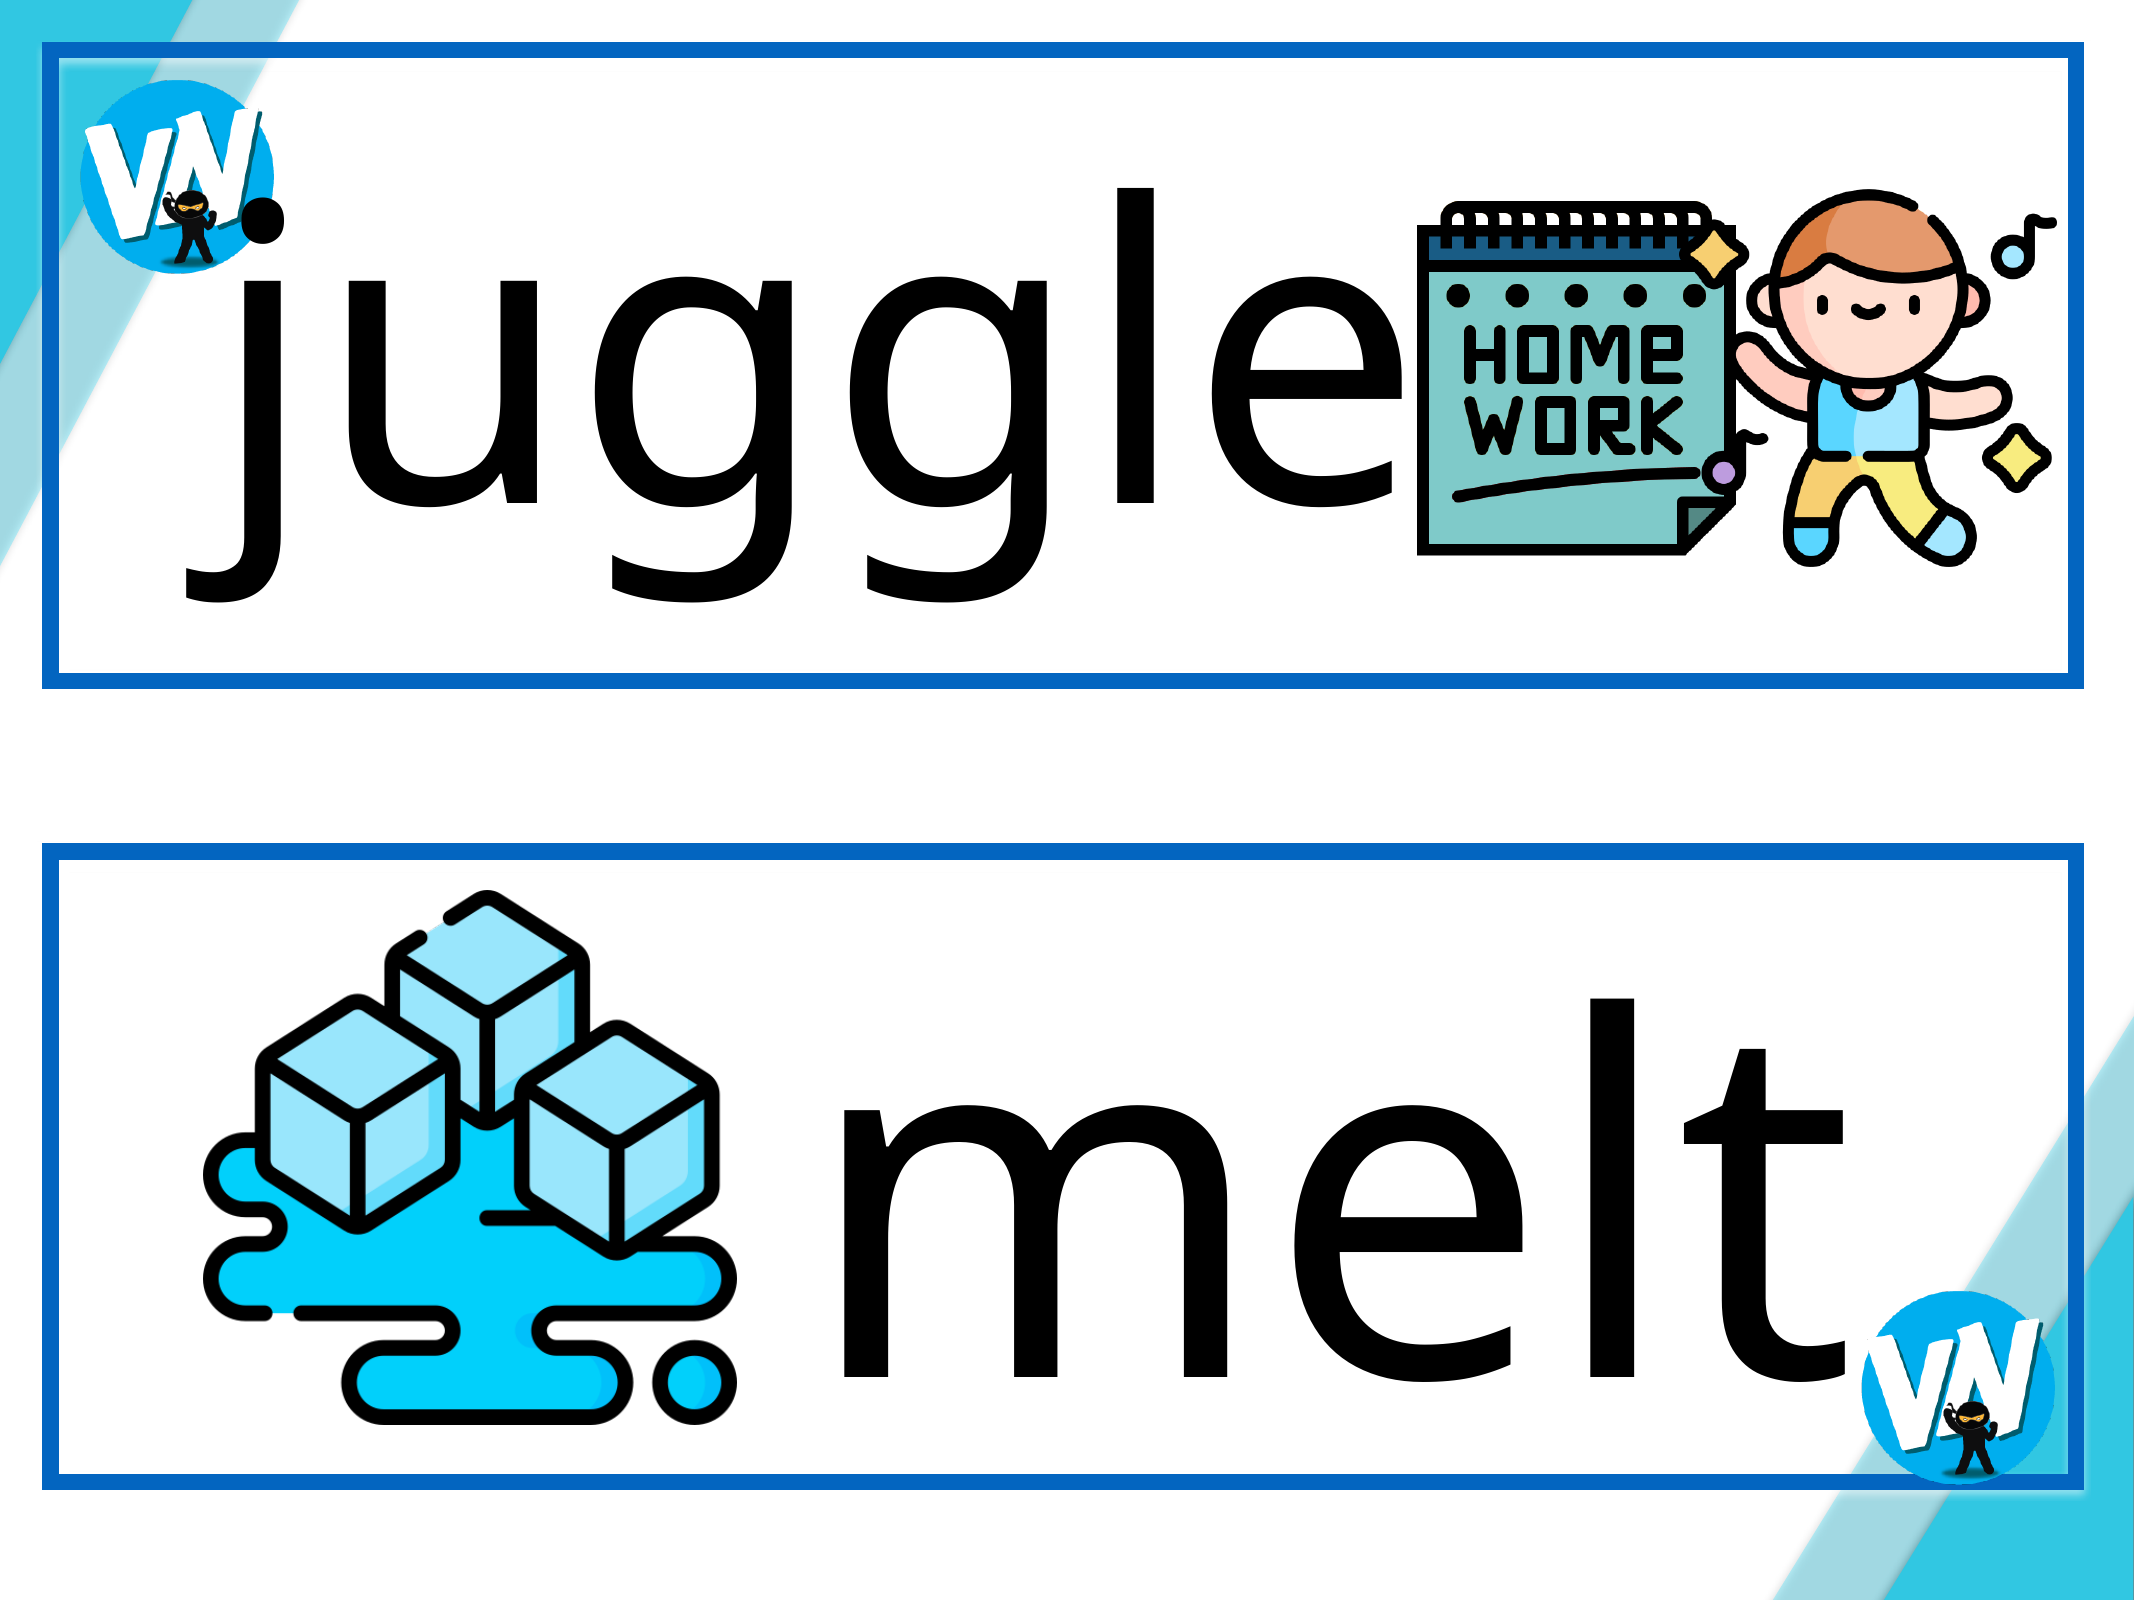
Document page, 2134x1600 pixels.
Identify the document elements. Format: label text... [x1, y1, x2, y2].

text_box [90, 50, 2076, 227]
text_box juggle [201, 80, 1432, 595]
text_box [90, 283, 1956, 681]
picture [1837, 1288, 2080, 1488]
picture [57, 77, 299, 278]
picture [1386, 189, 2057, 568]
text_box melt [474, 871, 1956, 1486]
text_box [90, 851, 1956, 1483]
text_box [1963, 235, 2134, 1600]
picture [202, 890, 737, 1425]
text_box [0, 0, 81, 1497]
